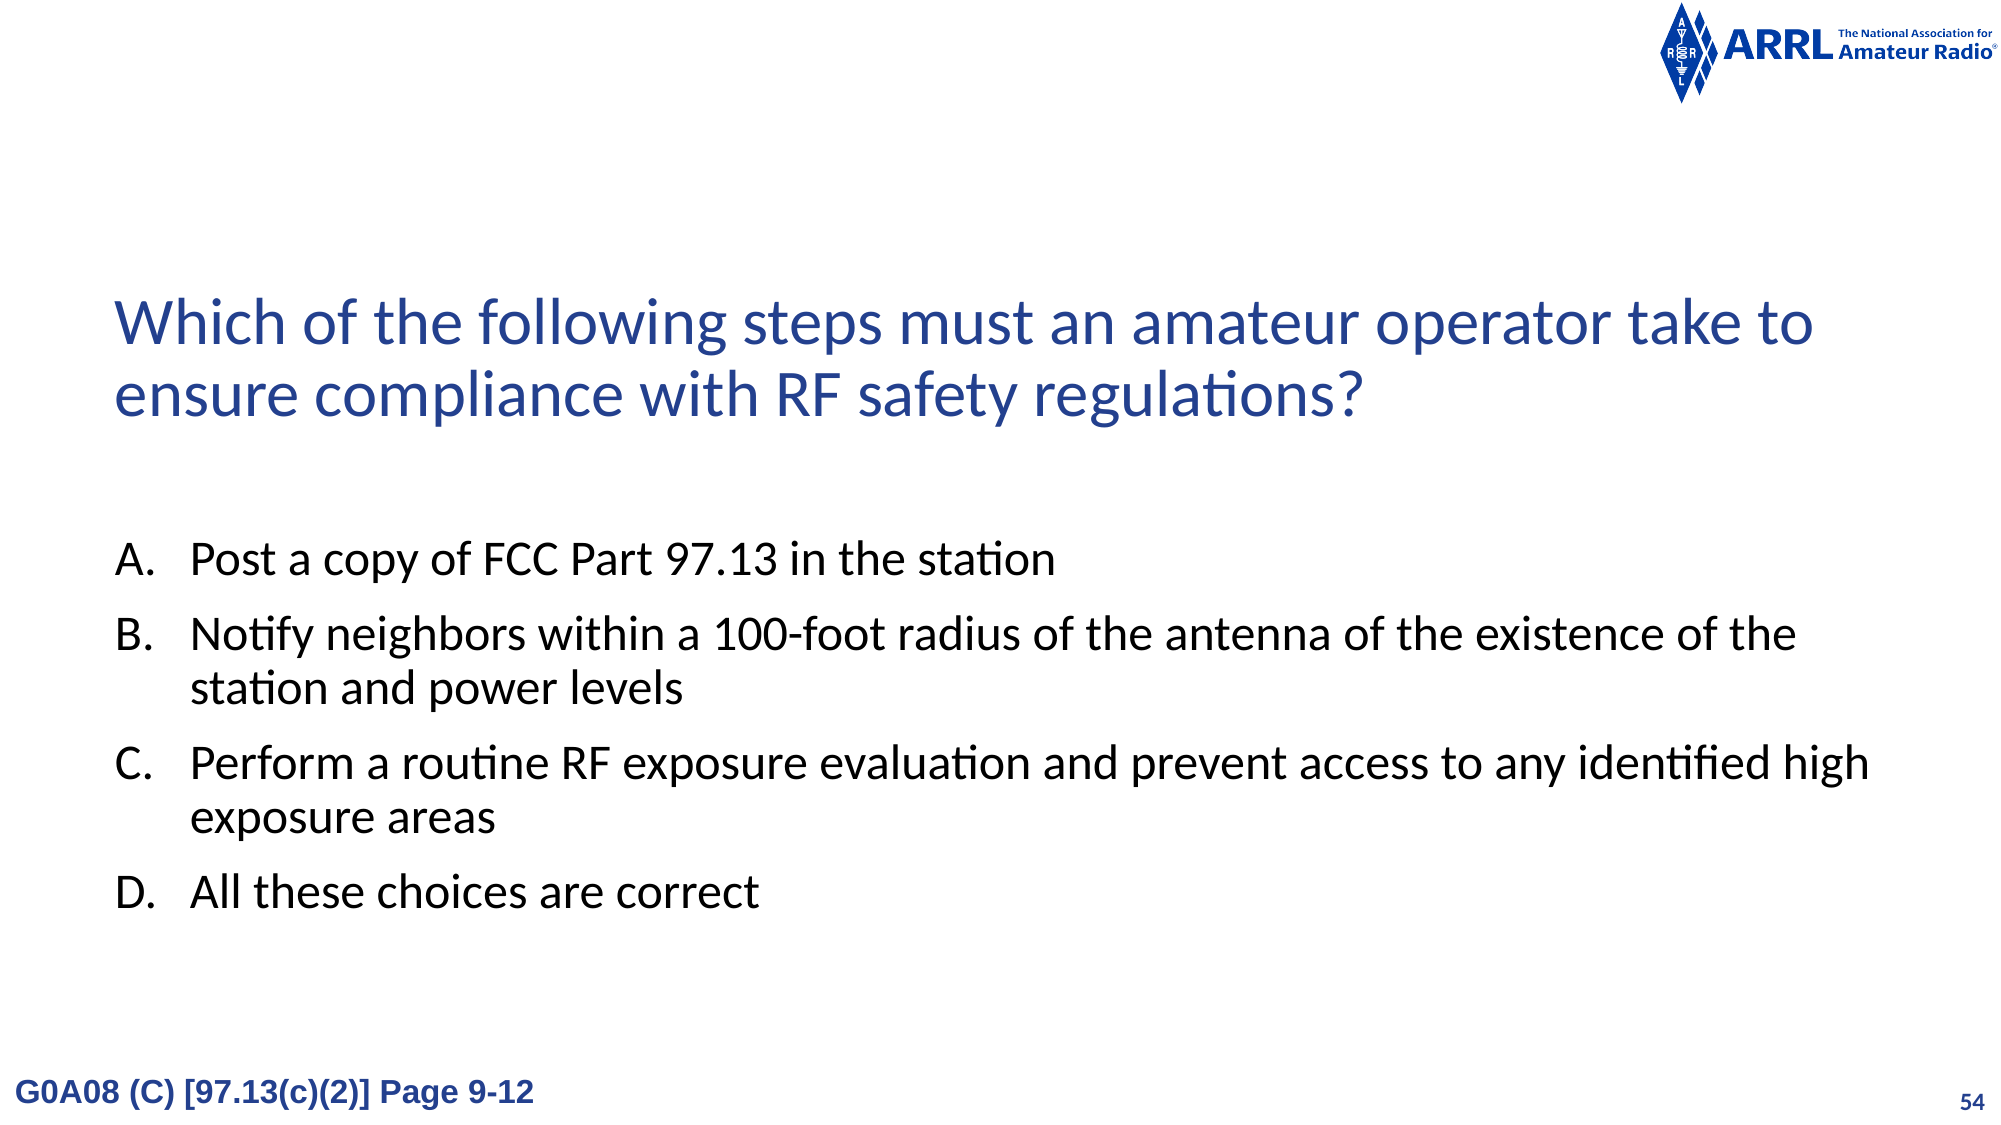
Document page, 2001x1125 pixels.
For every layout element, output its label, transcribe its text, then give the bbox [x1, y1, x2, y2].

picture [1658, 0, 1999, 106]
list Post a copy of FCC Part 97.13 in the station Notify neighbors within a 100-foot radius of the antenna of the existence of the station and power levels Perform a routine RF exposure evaluation and prevent access to any identified high exposure areas All these choices are correct [99, 525, 1900, 1005]
text_box G0A08 (C) [97.13(c)(2)] Page 9-12 [0, 1062, 1313, 1118]
title Which of the following steps must an amateur operator take to ensure compliance with RF safety regulations? [99, 249, 1900, 468]
text_box 54 [1875, 1077, 2000, 1123]
